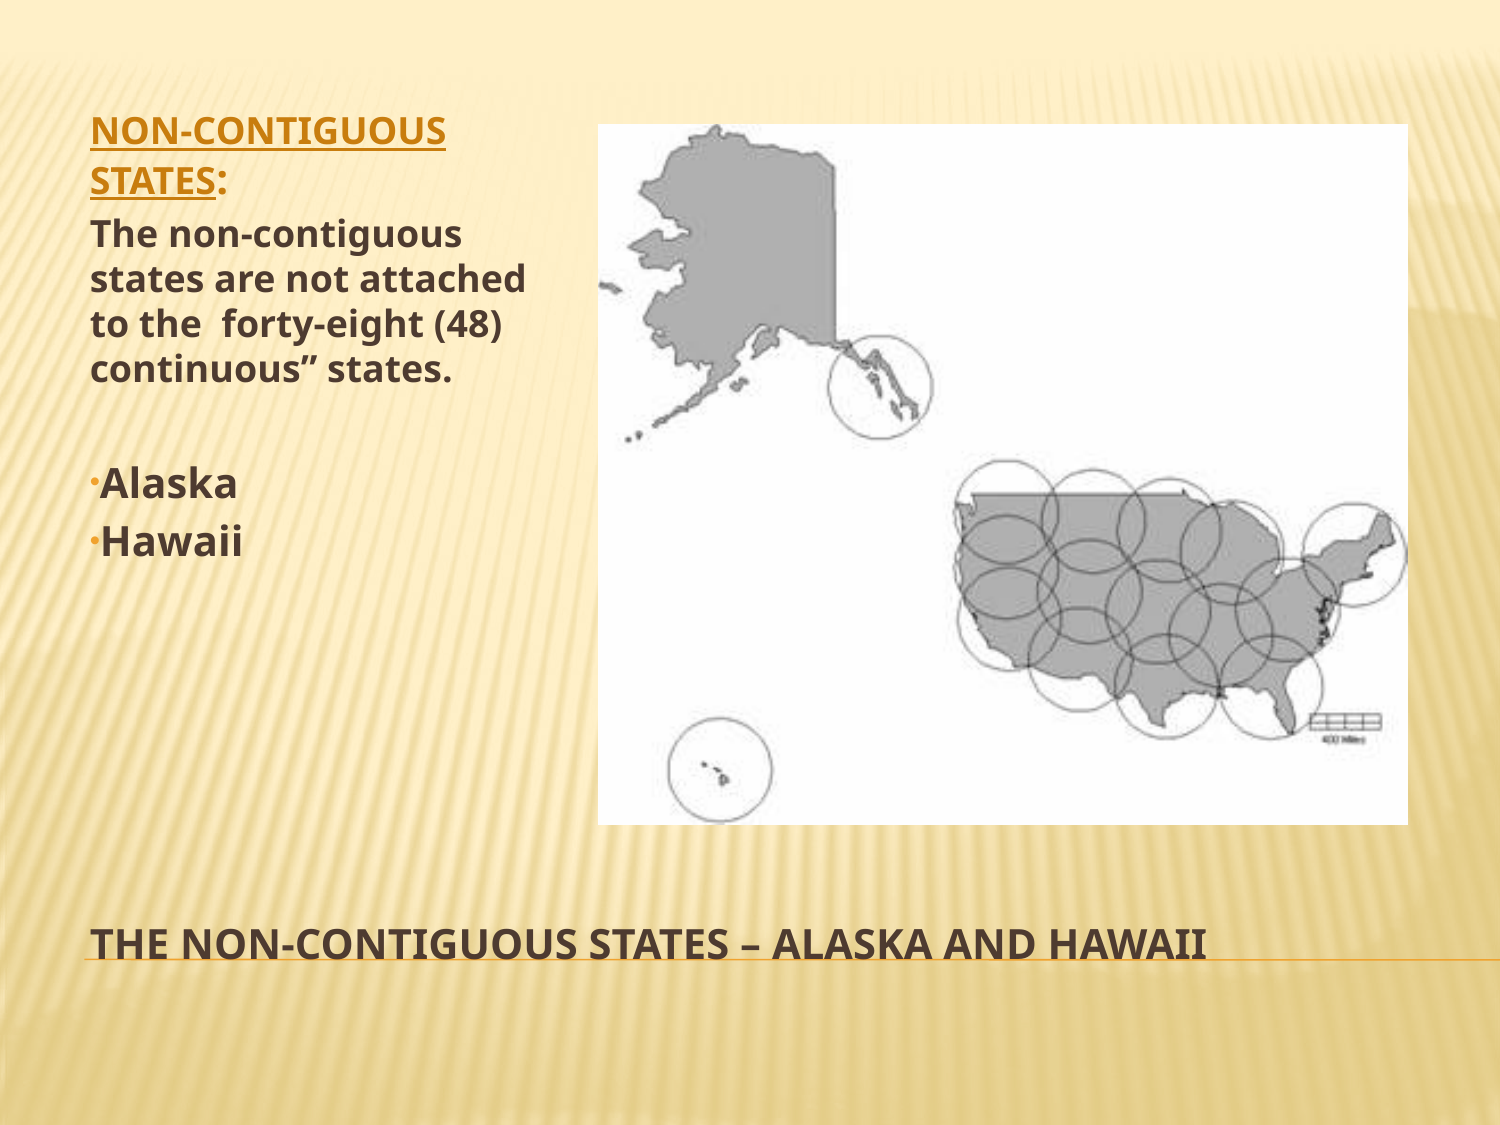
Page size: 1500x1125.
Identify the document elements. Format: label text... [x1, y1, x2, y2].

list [597, 124, 1408, 826]
list NON-CONTIGUOUS STATES: The non-contiguous states are not attached to the forty-eight (48) continuous” states. Alaska Hawaii [75, 99, 569, 888]
title The non-contiguous states – Alaska and Hawaii [75, 900, 1463, 986]
